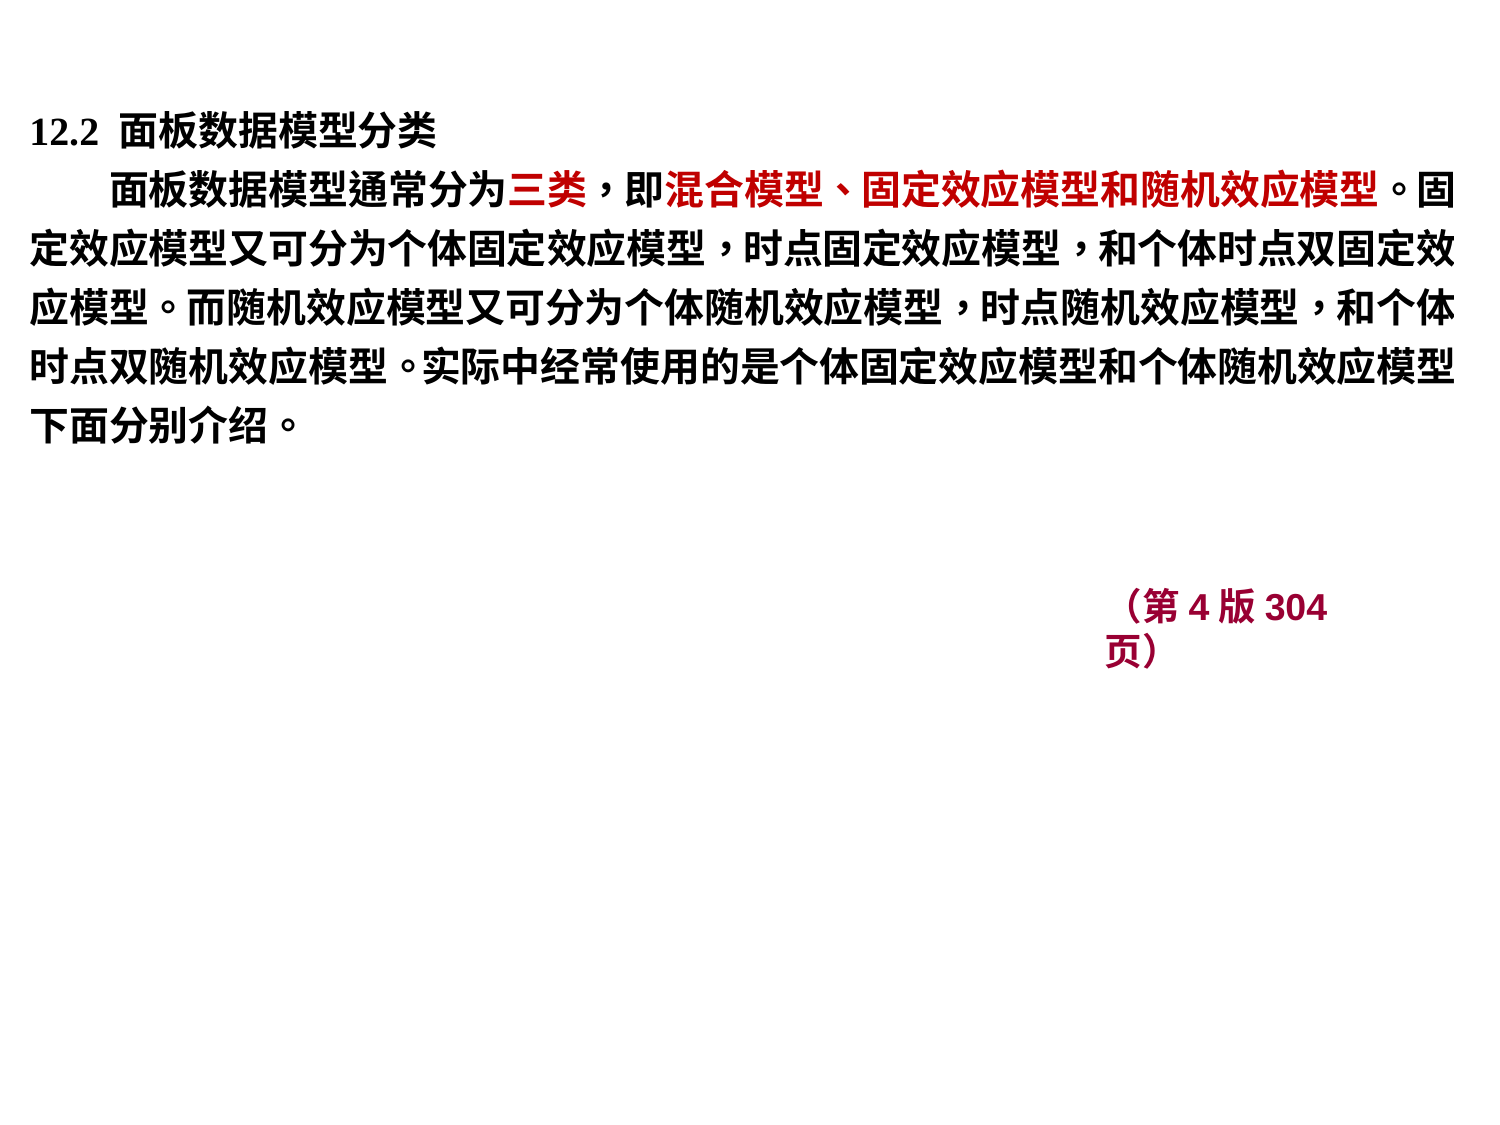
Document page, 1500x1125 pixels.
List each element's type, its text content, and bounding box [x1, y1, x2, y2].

picture [29, 101, 1454, 456]
text_box （第4版304页） [1089, 575, 1386, 681]
